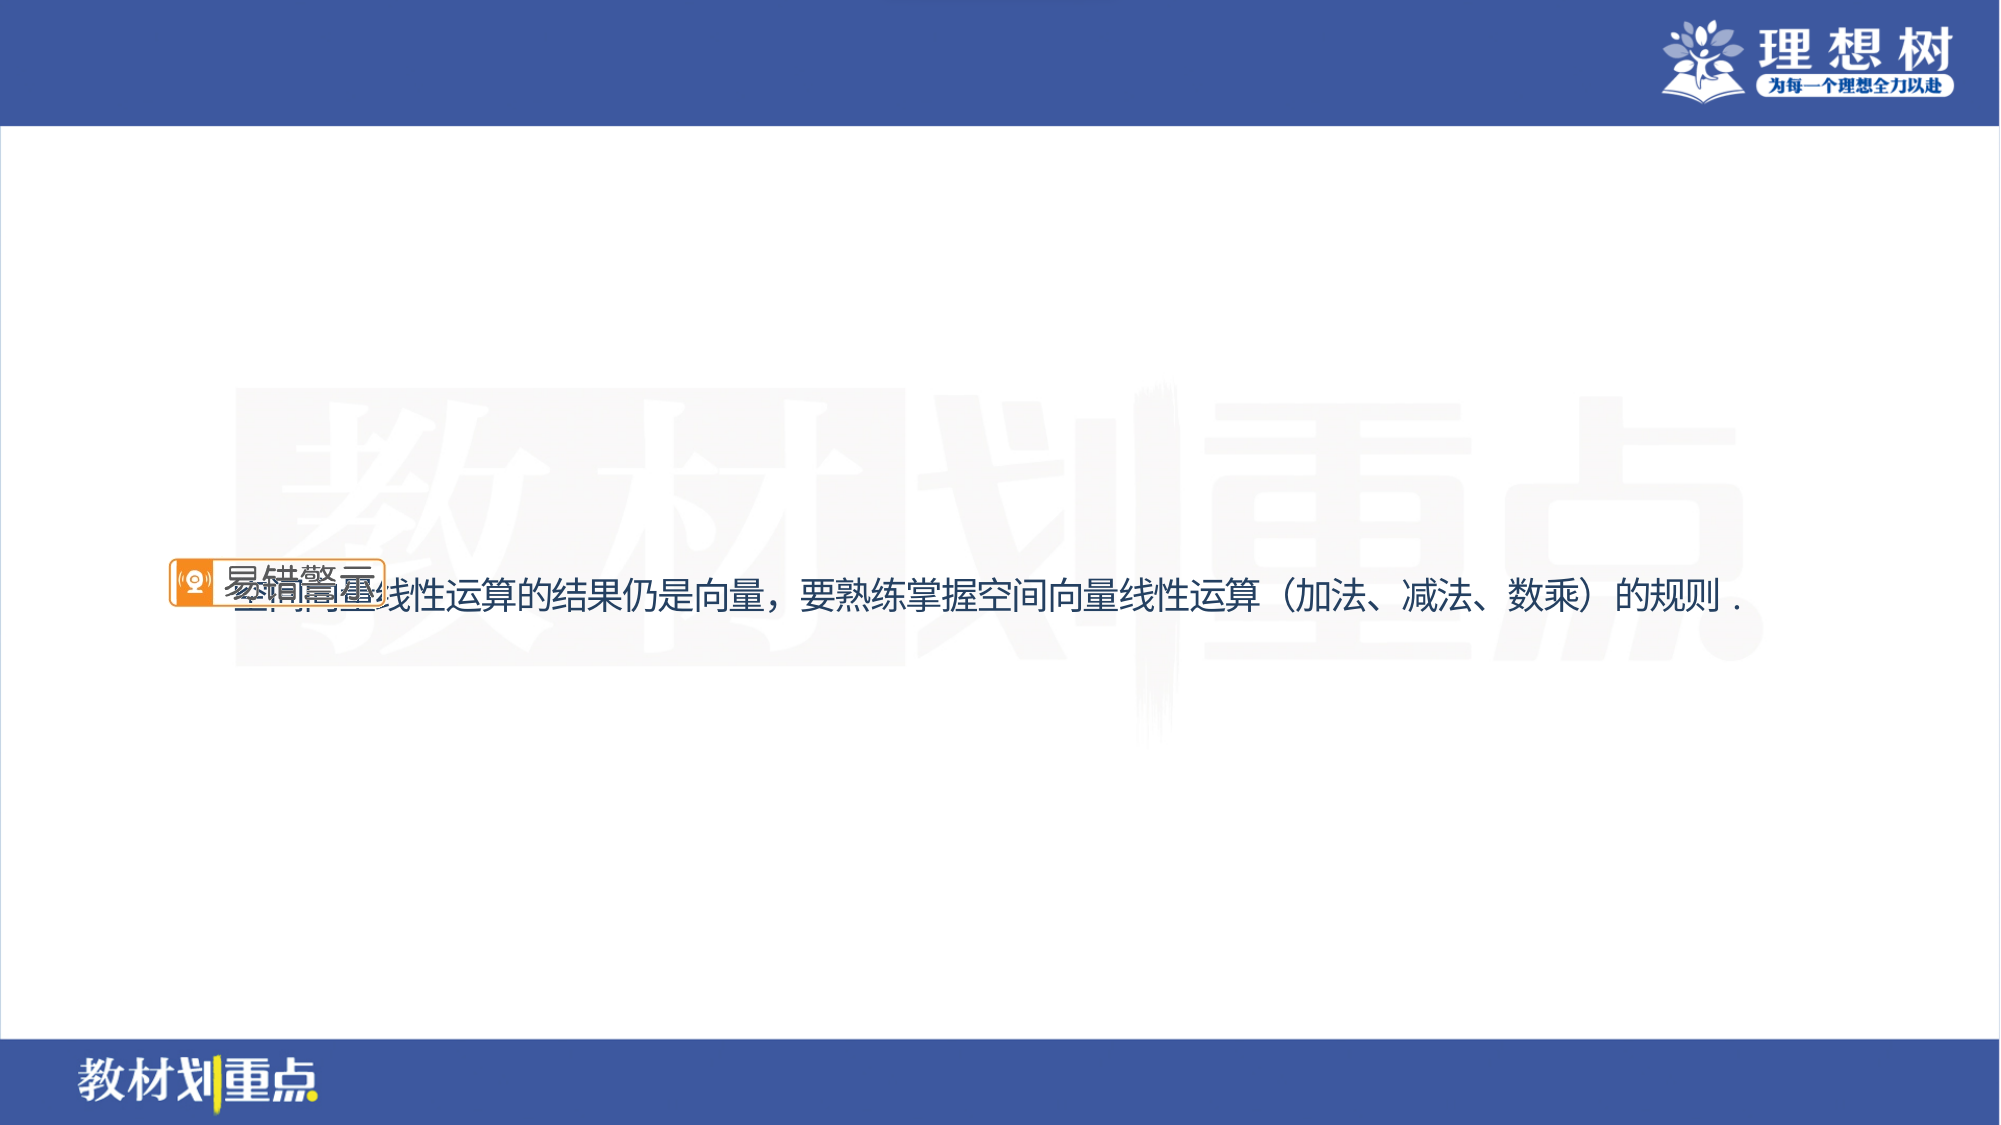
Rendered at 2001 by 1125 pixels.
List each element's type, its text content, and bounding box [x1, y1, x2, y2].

picture [0, 0, 2000, 1125]
text_box 空间向量线性运算的结果仍是向量，要熟练掌握空间向量线性运算（加法、减法、数乘）的规则. [88, 550, 1911, 610]
